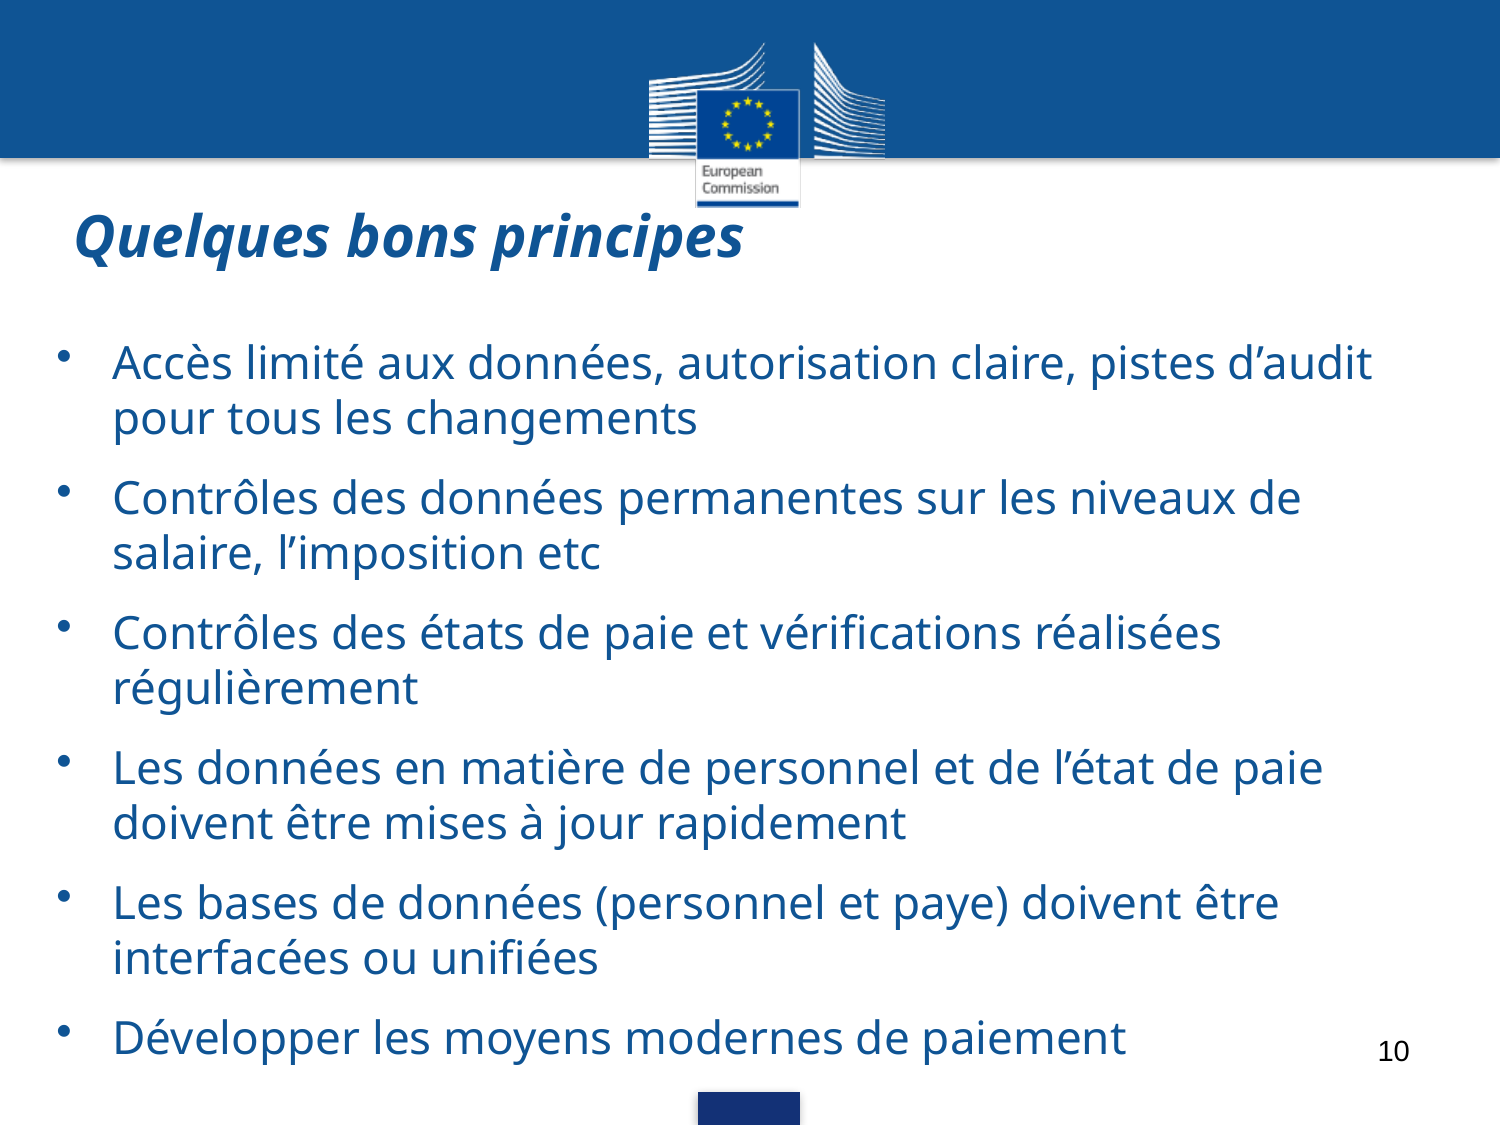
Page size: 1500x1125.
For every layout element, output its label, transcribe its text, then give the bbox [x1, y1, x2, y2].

list Accès limité aux données, autorisation claire, pistes d’audit pour tous les changements Contrôles des données permanentes sur les niveaux de salaire, l’imposition etc Contrôles des états de paie et vérifications réalisées régulièrement Les données en matière de personnel et de l’état de paie doivent être mises à jour rapidement Les bases de données (personnel et paye) doivent être interfacées ou unifiées Développer les moyens modernes de paiement [41, 326, 1471, 712]
title Quelques bons principes [0, 187, 1500, 282]
picture [649, 42, 885, 187]
slide_number 10 [1074, 1024, 1426, 1103]
